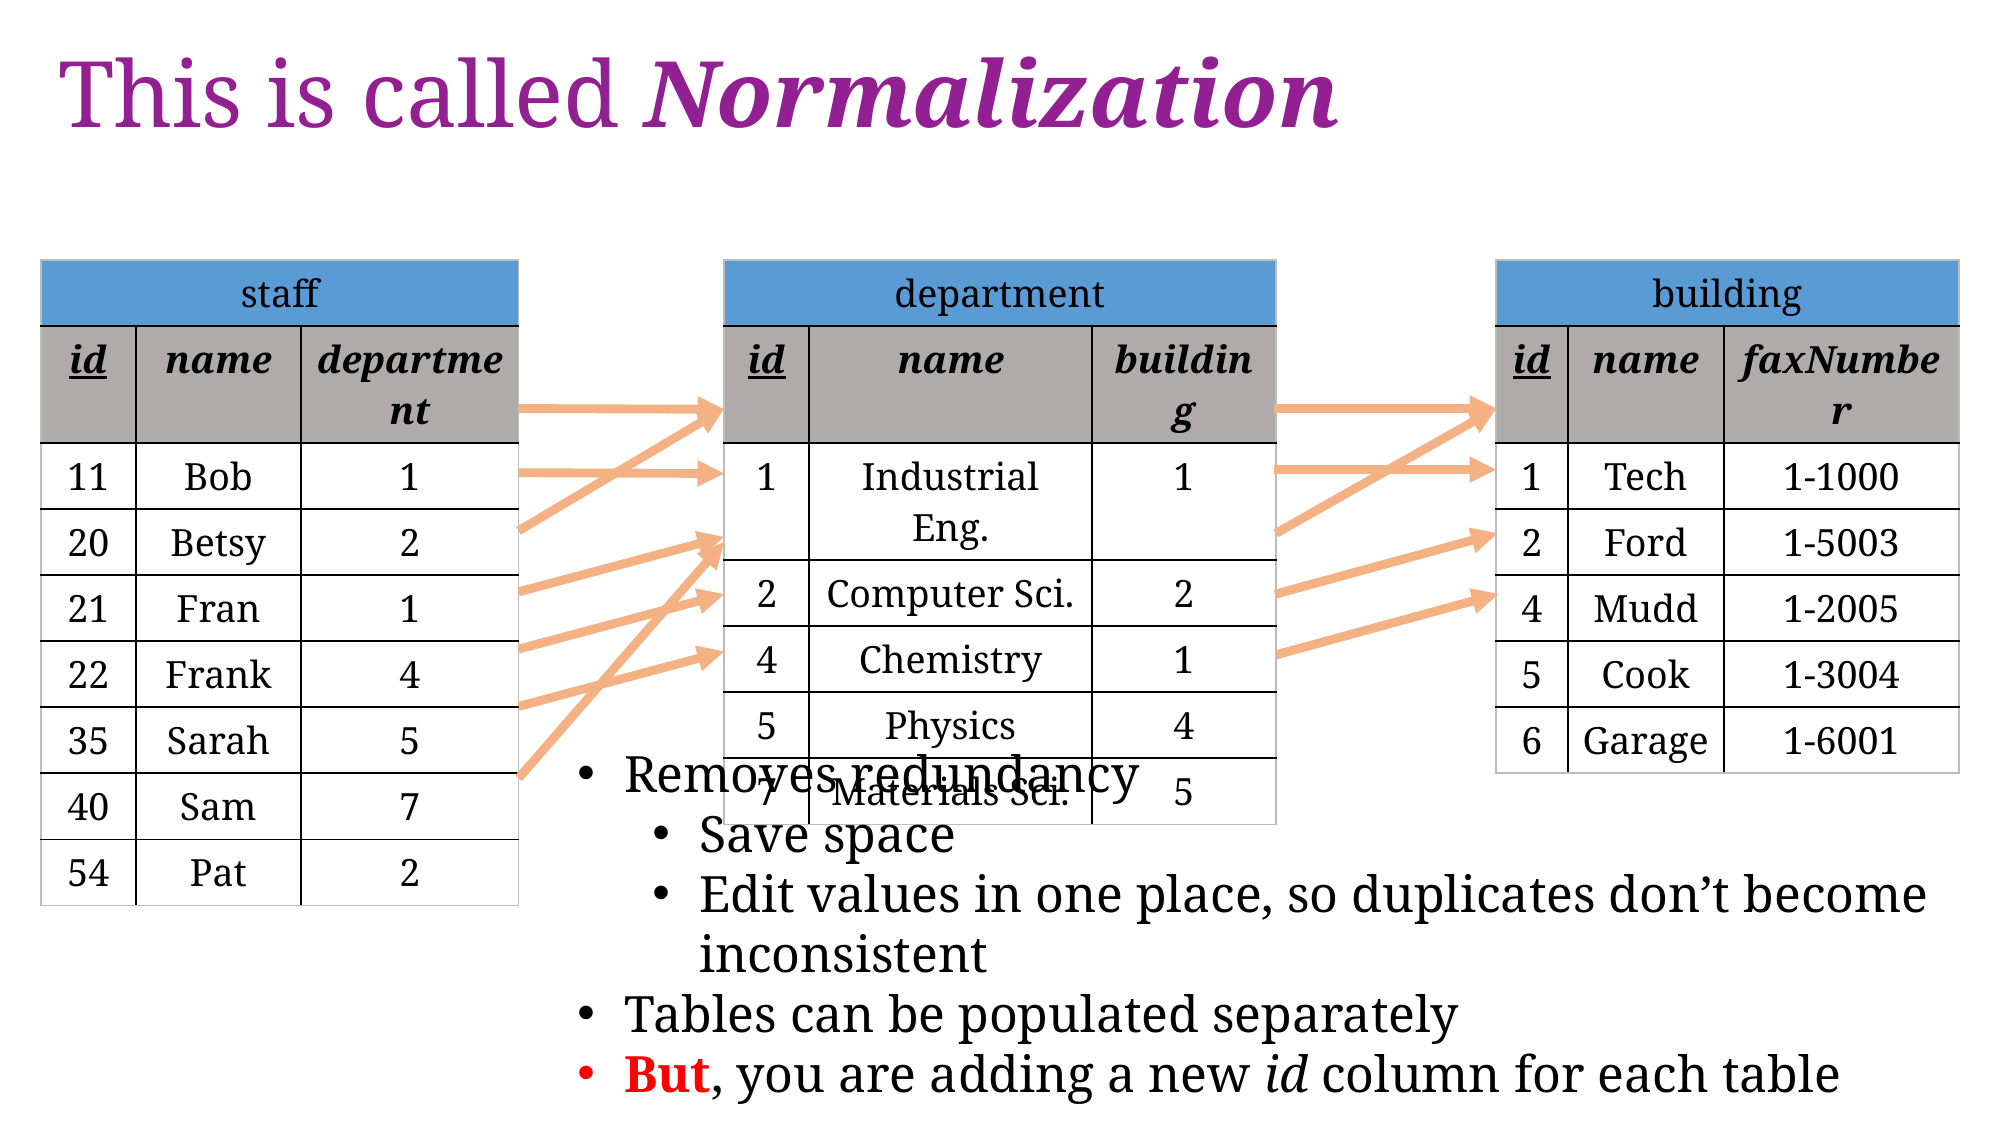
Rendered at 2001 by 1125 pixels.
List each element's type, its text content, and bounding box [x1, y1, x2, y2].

table_cell 1 [1093, 444, 1275, 559]
table_cell 4 [302, 642, 518, 706]
table_cell 2 [1497, 510, 1567, 574]
table_cell Chemistry [810, 627, 1091, 691]
table_cell Ford [1569, 510, 1723, 574]
table_header building [1497, 261, 1958, 325]
table_cell 20 [42, 510, 135, 574]
table_cell Tech [1569, 444, 1723, 508]
table_cell 1 [1497, 444, 1567, 508]
table_cell 4 [1498, 576, 1567, 640]
table_cell 1 [725, 444, 808, 559]
table_cell name [1569, 327, 1723, 442]
table_cell 6 [1497, 708, 1567, 734]
table_cell 40 [42, 774, 135, 839]
table_cell department [302, 327, 518, 442]
table_cell Garage [1569, 708, 1723, 734]
table_cell 2 [302, 510, 518, 574]
table_header department [725, 261, 1275, 325]
table_cell name [810, 327, 1091, 442]
table_cell Betsy [137, 510, 300, 574]
table_cell 5 [1497, 642, 1567, 706]
table_cell Sarah [137, 708, 300, 772]
table_cell 2 [302, 840, 518, 905]
table_cell Industrial Eng. [810, 444, 1091, 559]
table_cell 4 [725, 627, 808, 691]
table_cell 1-5003 [1725, 510, 1958, 574]
table_cell 2 [1093, 561, 1275, 625]
table_cell 54 [42, 840, 135, 905]
table_cell Fran [137, 576, 300, 640]
table_cell 1 [302, 576, 518, 640]
text_box Removes redundancy Save space Edit values in one place, so duplicates don’t become inconsistent Tables can be populated separately But, you are adding a new id column for each table [562, 734, 1982, 1110]
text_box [518, 408, 725, 473]
table_cell 1-1000 [1725, 444, 1958, 508]
table_cell 11 [42, 444, 135, 508]
table_cell 22 [42, 642, 135, 706]
table_cell 1-3004 [1725, 642, 1958, 706]
table_cell 5 [302, 708, 518, 772]
table_cell 5 [725, 693, 808, 734]
table_cell Frank [137, 642, 300, 706]
table_cell 1-2005 [1725, 576, 1958, 640]
table_cell 21 [42, 576, 135, 640]
table_cell Pat [137, 840, 300, 905]
table_cell 35 [42, 708, 135, 772]
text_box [518, 473, 725, 779]
table_cell 1 [1093, 627, 1275, 691]
table_cell Sam [137, 774, 300, 839]
table_cell 2 [725, 561, 808, 625]
table_cell id [1497, 327, 1567, 442]
table_cell faxNumber [1725, 327, 1958, 442]
table_cell Physics [810, 693, 1091, 734]
table_cell name [137, 327, 300, 442]
title This is called Normalization [43, 25, 1953, 171]
table_cell id [725, 327, 808, 442]
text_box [1275, 593, 1499, 655]
table_cell id [42, 327, 135, 442]
table_cell Cook [1569, 642, 1723, 706]
table_cell Computer Sci. [810, 561, 1091, 625]
table_cell Mudd [1569, 576, 1723, 640]
table_cell 4 [1093, 693, 1275, 734]
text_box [1275, 408, 1497, 533]
table_cell 1-6001 [1725, 708, 1958, 734]
table_cell Bob [137, 444, 300, 508]
table_header staff [42, 261, 518, 325]
table_cell building [1093, 327, 1275, 442]
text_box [1275, 533, 1498, 593]
table_cell 1 [302, 444, 518, 508]
table_cell 7 [302, 774, 518, 839]
